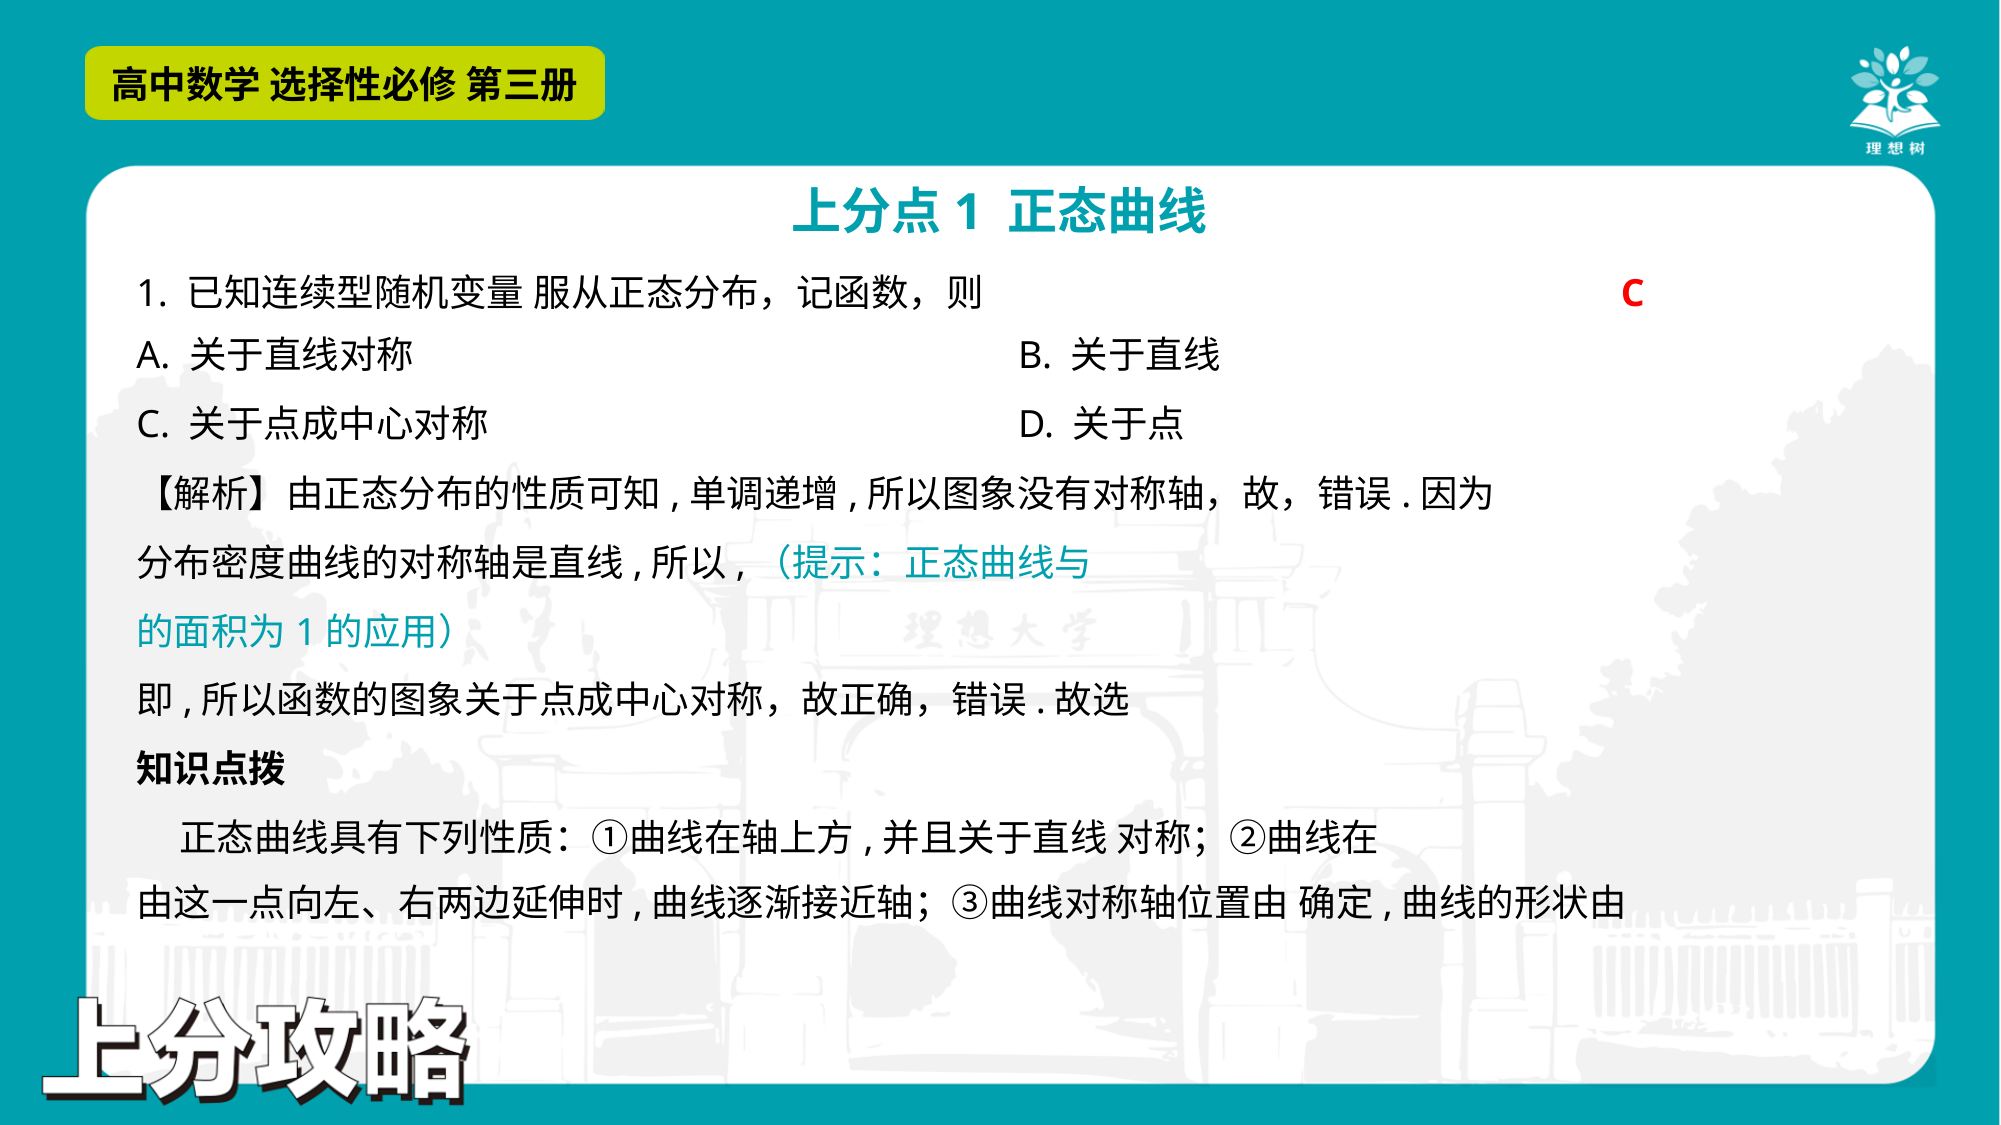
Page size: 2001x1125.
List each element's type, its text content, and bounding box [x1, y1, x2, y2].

text_box C [1605, 246, 1660, 307]
picture [0, 0, 2000, 1125]
